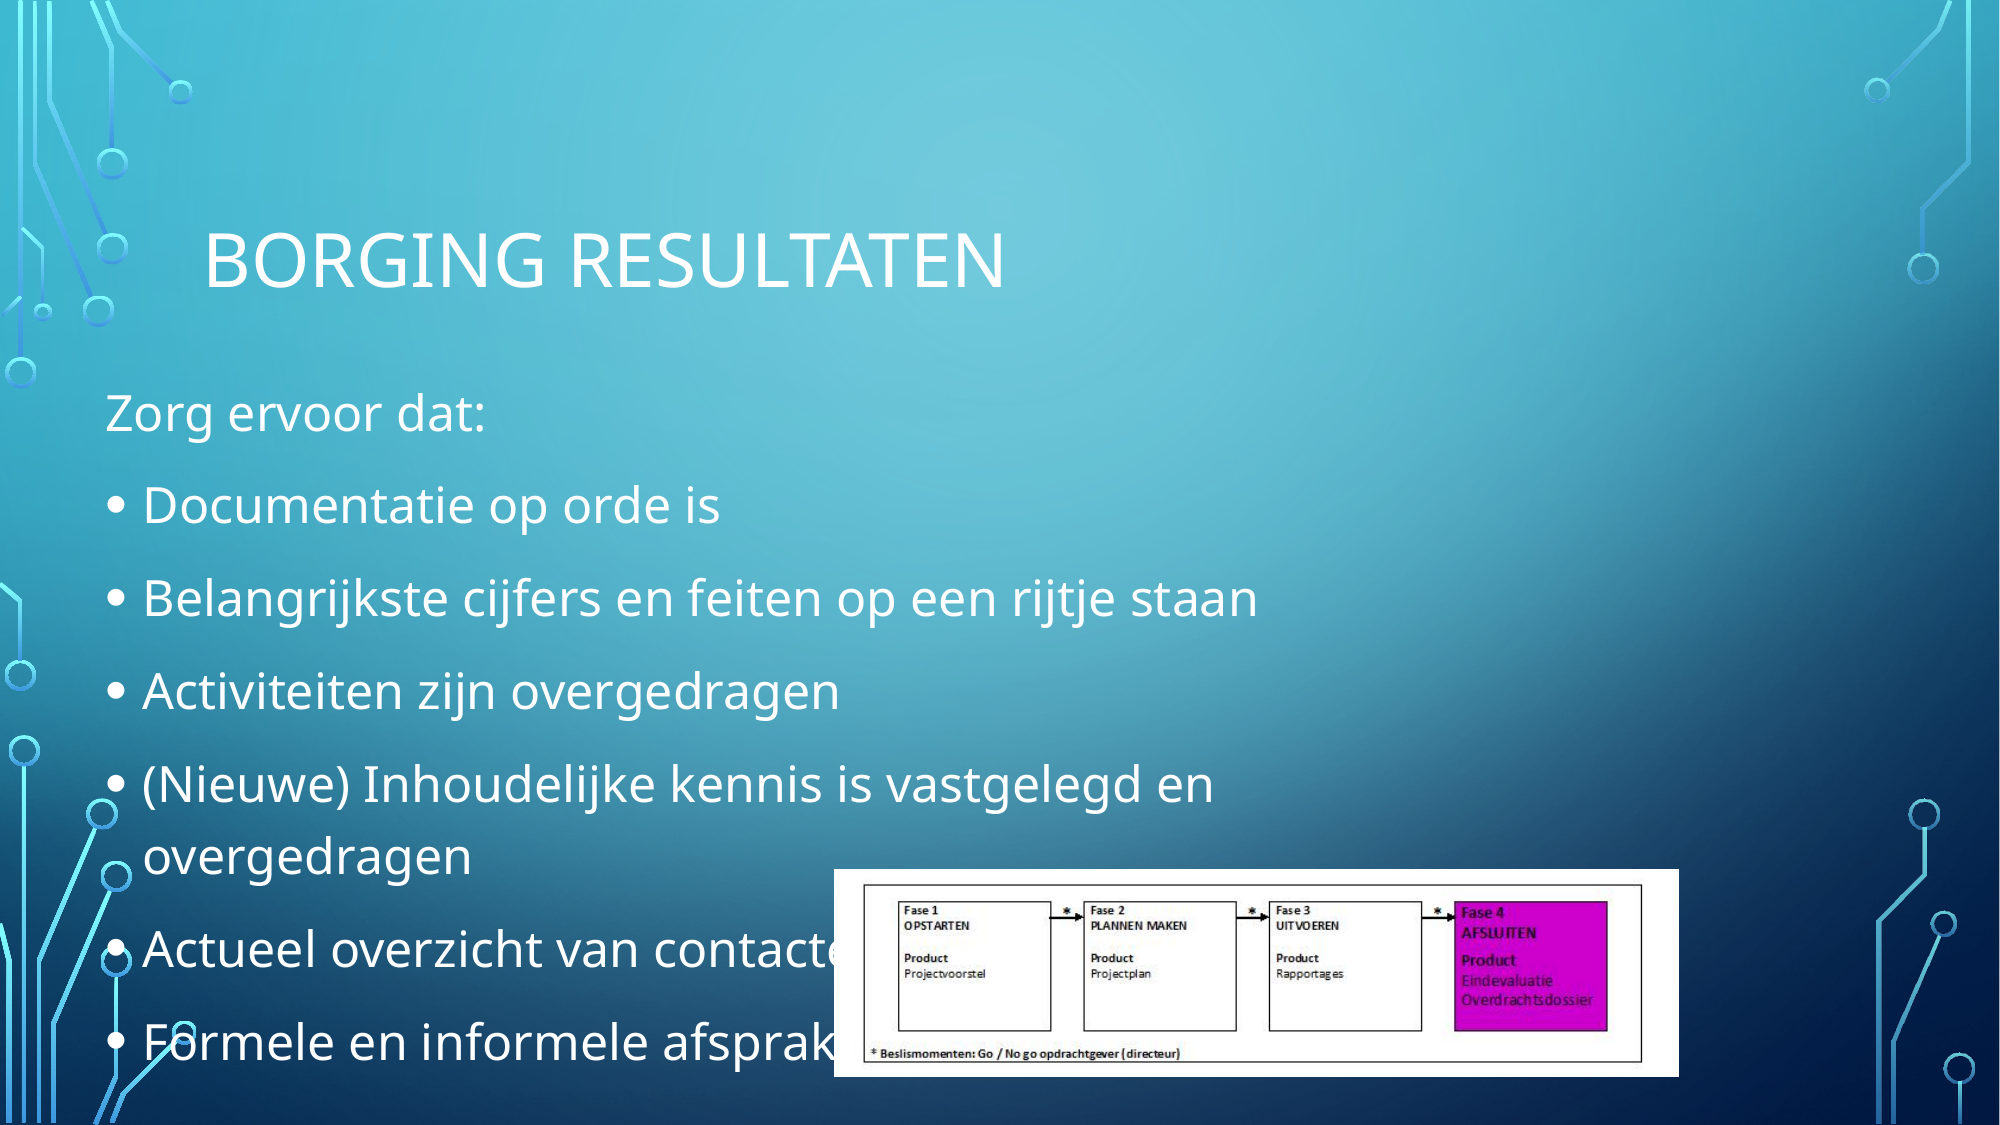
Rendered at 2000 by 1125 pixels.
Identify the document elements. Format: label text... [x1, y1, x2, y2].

title Borging resultaten [187, 101, 1812, 344]
picture [834, 869, 1680, 1077]
list Zorg ervoor dat: Documentatie op orde is Belangrijkste cijfers en feiten op een rijtje staan Activiteiten zijn overgedragen (Nieuwe) Inhoudelijke kennis is vastgelegd en overgedragen Actueel overzicht van contacten Formele en informele afspraken vastgelegd zijn [90, 361, 1403, 1125]
